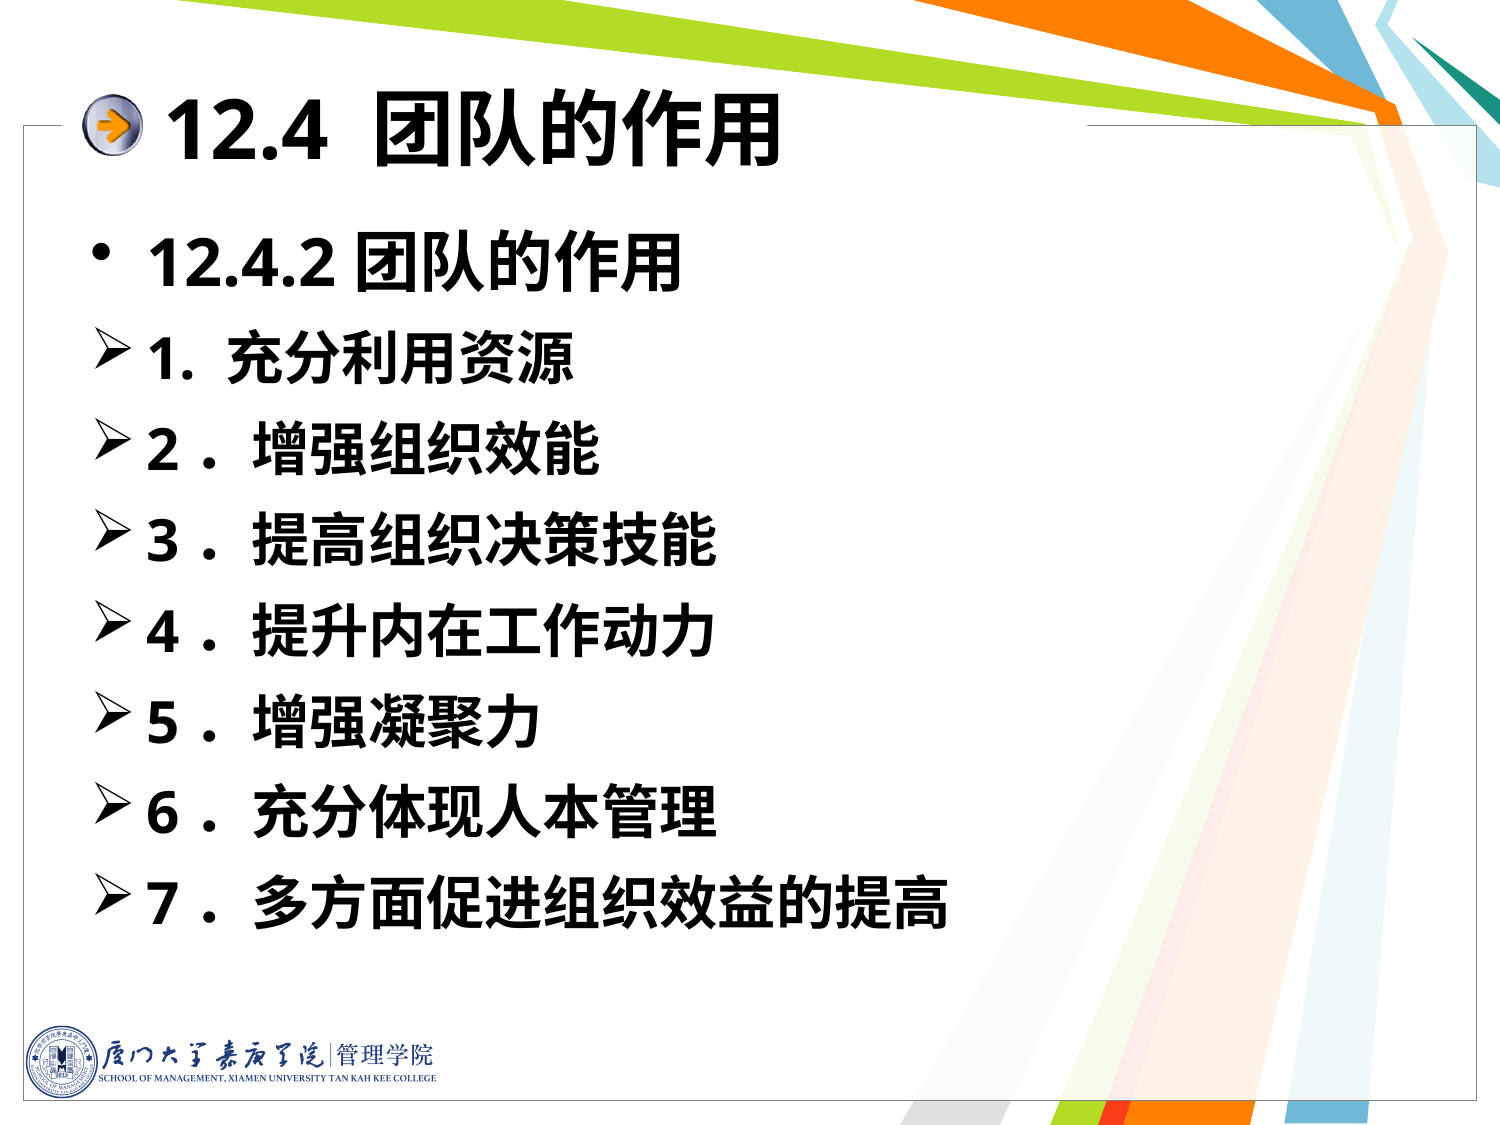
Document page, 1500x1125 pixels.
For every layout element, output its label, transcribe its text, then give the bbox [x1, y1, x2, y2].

picture [82, 94, 143, 156]
list 12.4.2团队的作用 1. 充分利用资源 2．增强组织效能 3．提高组织决策技能 4．提升内在工作动力 5．增强凝聚力 6．充分体现人本管理 7．多方面促进组织效益的提高 [75, 212, 1425, 774]
title 12.4 团队的作用 [148, 32, 1182, 212]
picture [24, 1024, 438, 1100]
